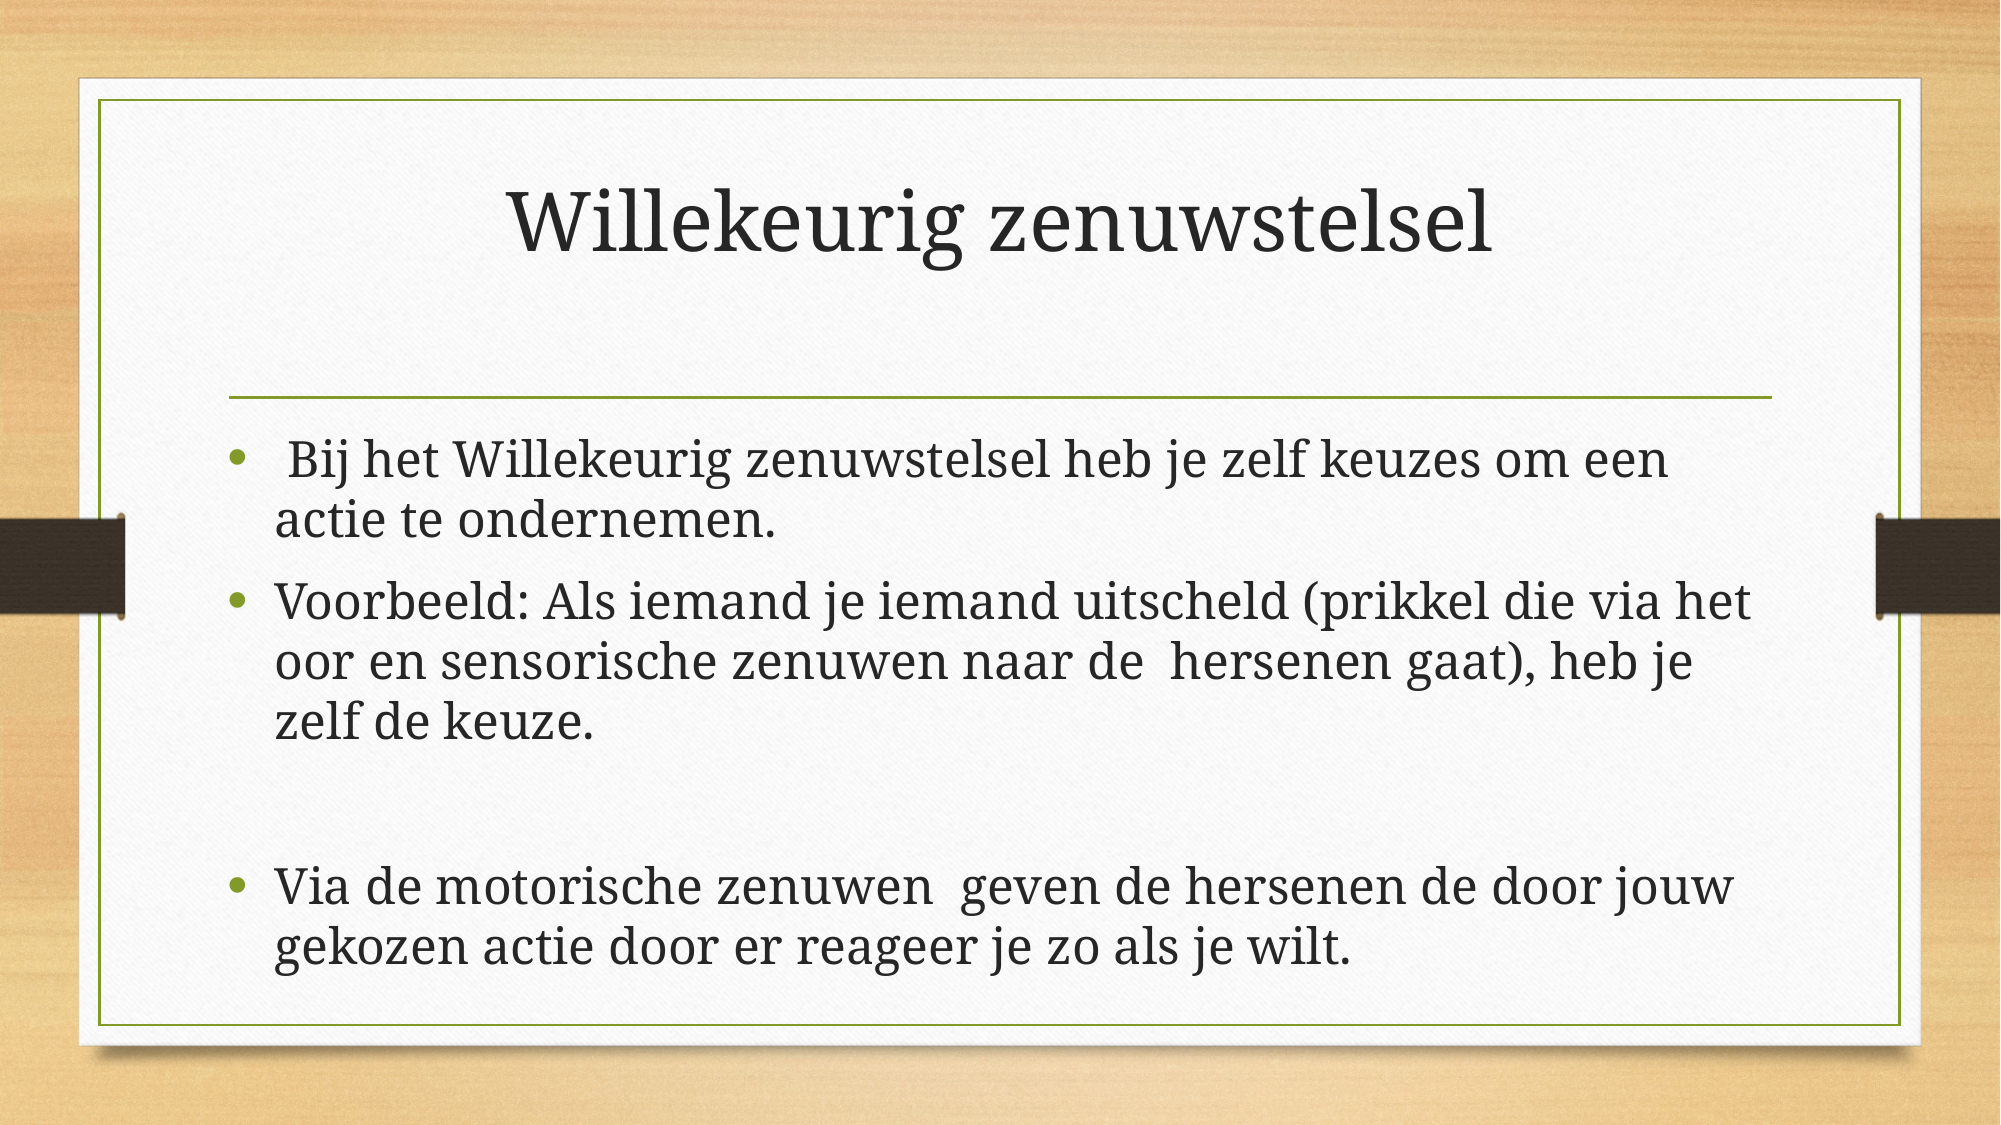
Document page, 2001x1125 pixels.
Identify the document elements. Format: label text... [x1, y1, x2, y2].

picture [0, 0, 2001, 1125]
title Willekeurig zenuwstelsel [212, 161, 1788, 375]
list Bij het Willekeurig zenuwstelsel heb je zelf keuzes om een actie te ondernemen. Voorbeeld: Als iemand je iemand uitscheld (prikkel die via het oor en sensorische zenuwen naar de hersenen gaat), heb je zelf de keuze. Via de motorische zenuwen geven de hersenen de door jouw gekozen actie door er reageer je zo als je wilt. [212, 419, 1788, 964]
